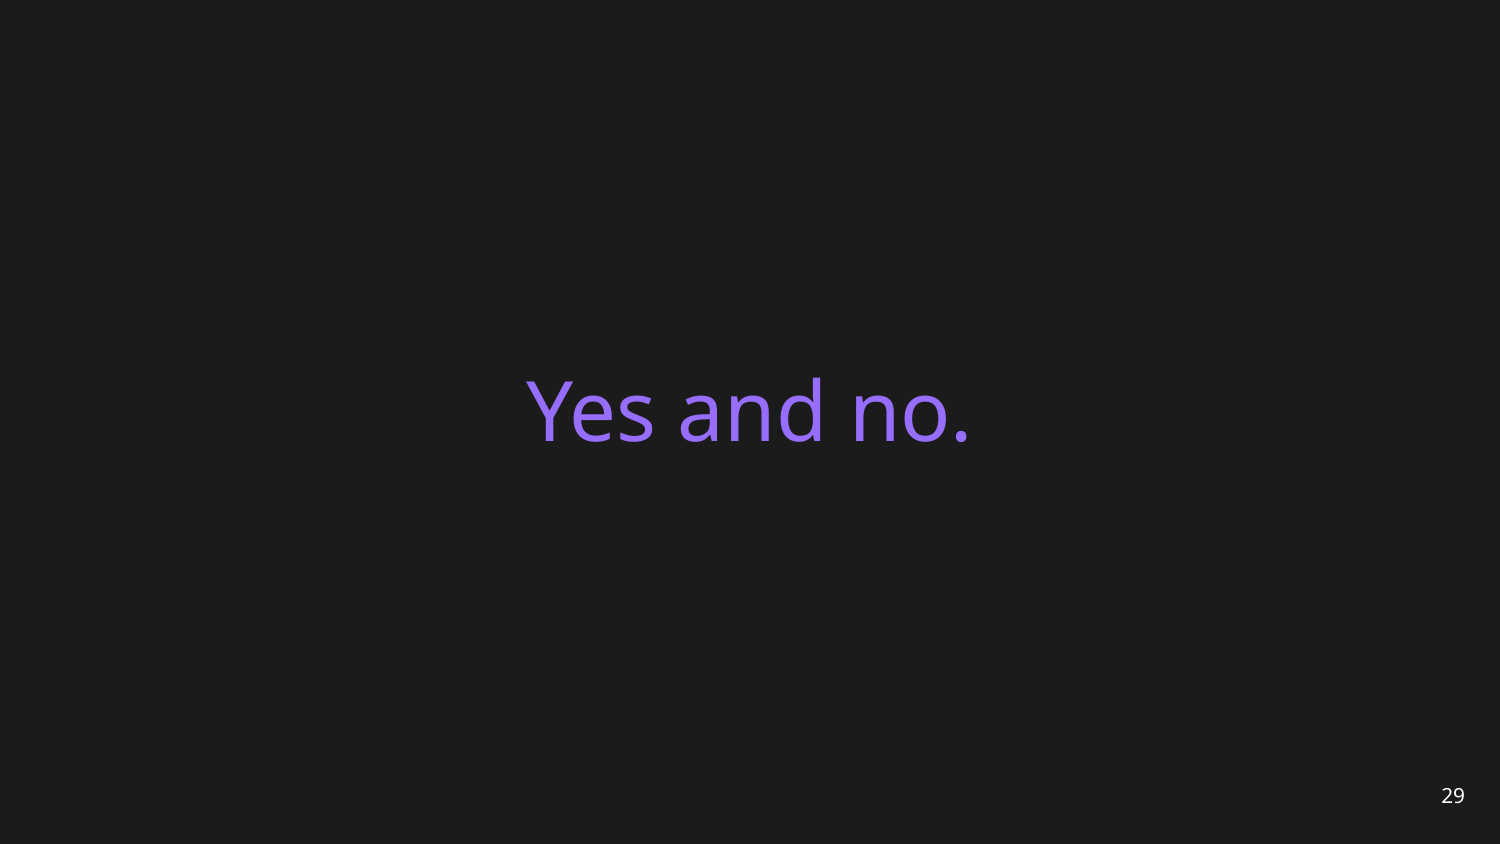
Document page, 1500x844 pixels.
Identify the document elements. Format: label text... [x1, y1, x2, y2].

title Yes and no. [51, 72, 1449, 753]
slide_number 29 [1389, 764, 1480, 830]
